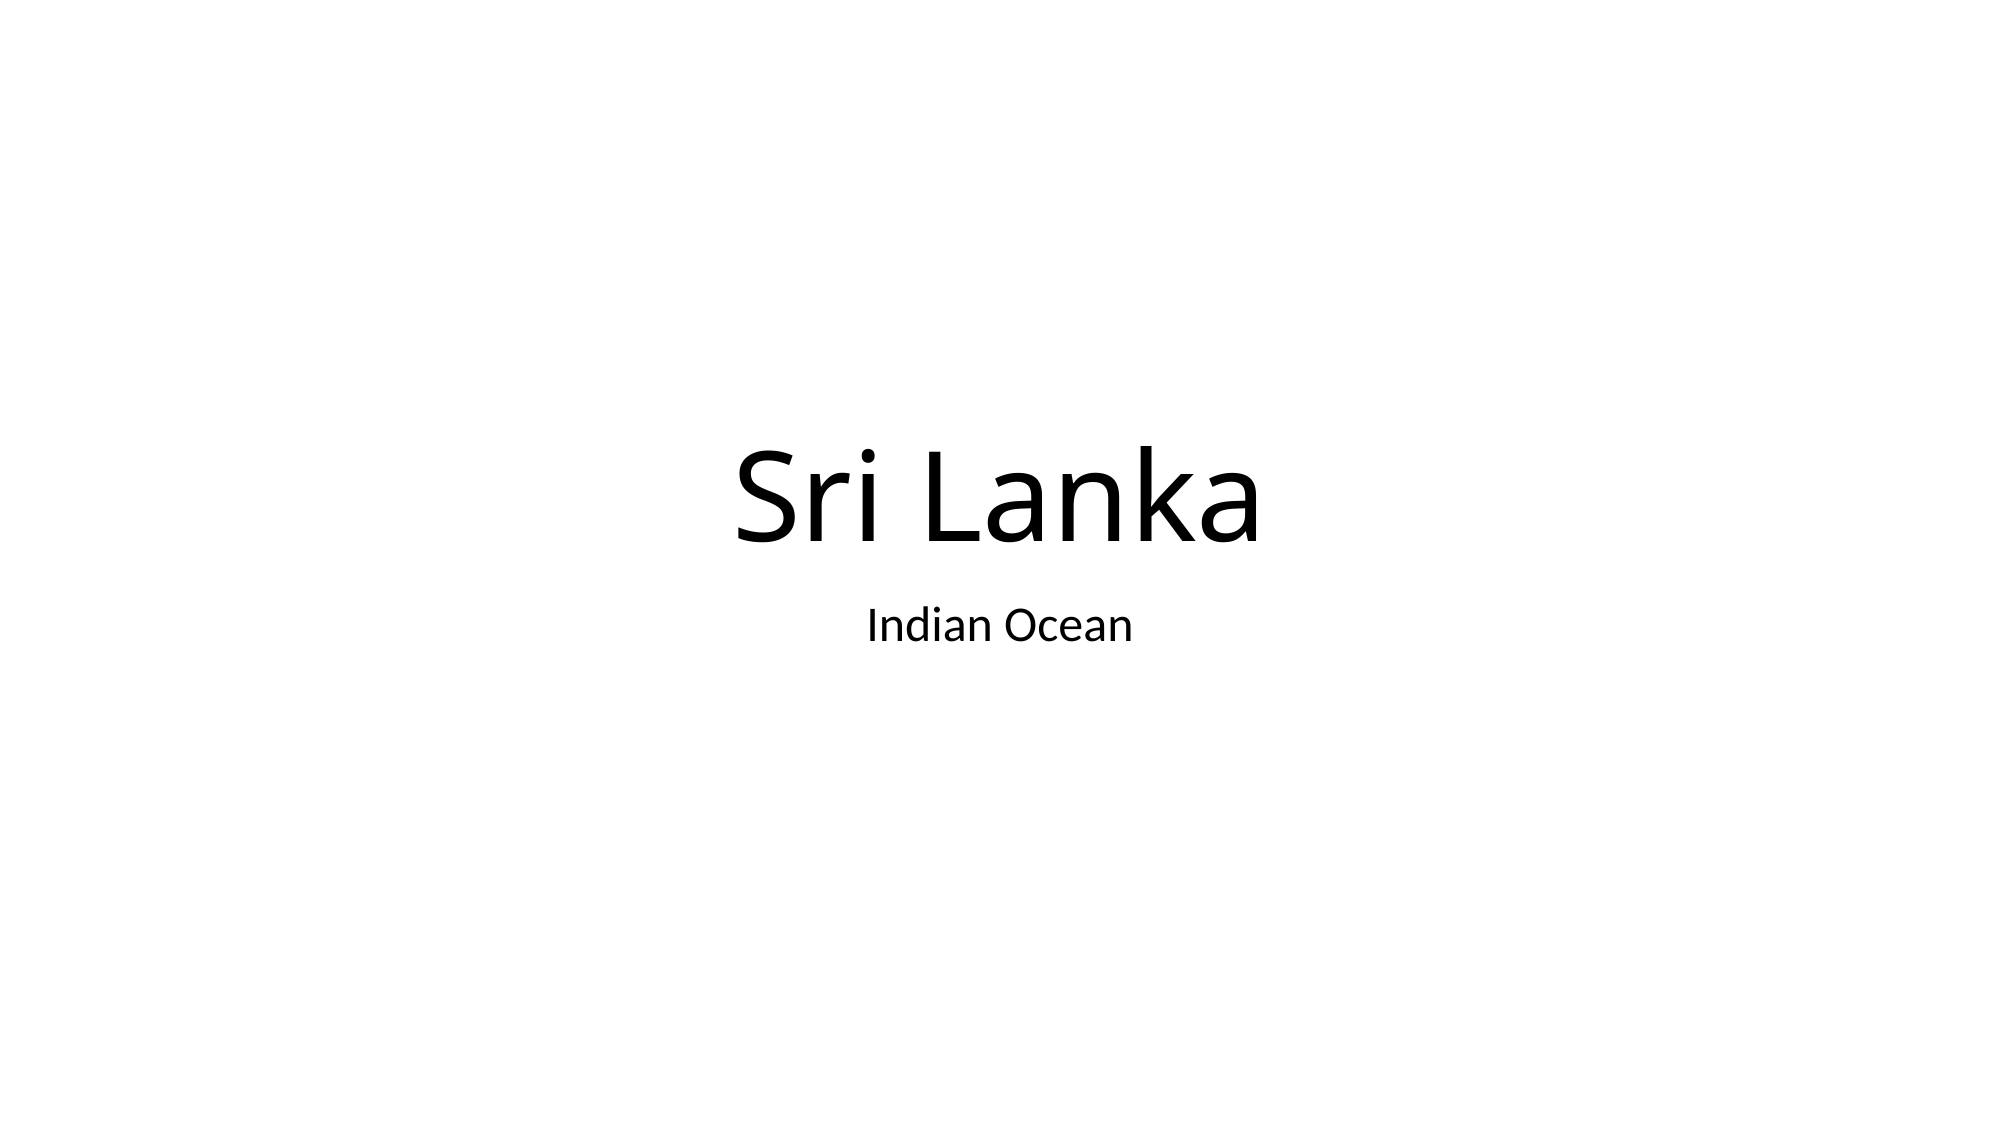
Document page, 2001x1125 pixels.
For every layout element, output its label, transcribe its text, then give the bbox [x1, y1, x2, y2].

title Sri Lanka [249, 184, 1750, 576]
subtitle Indian Ocean [249, 590, 1750, 863]
